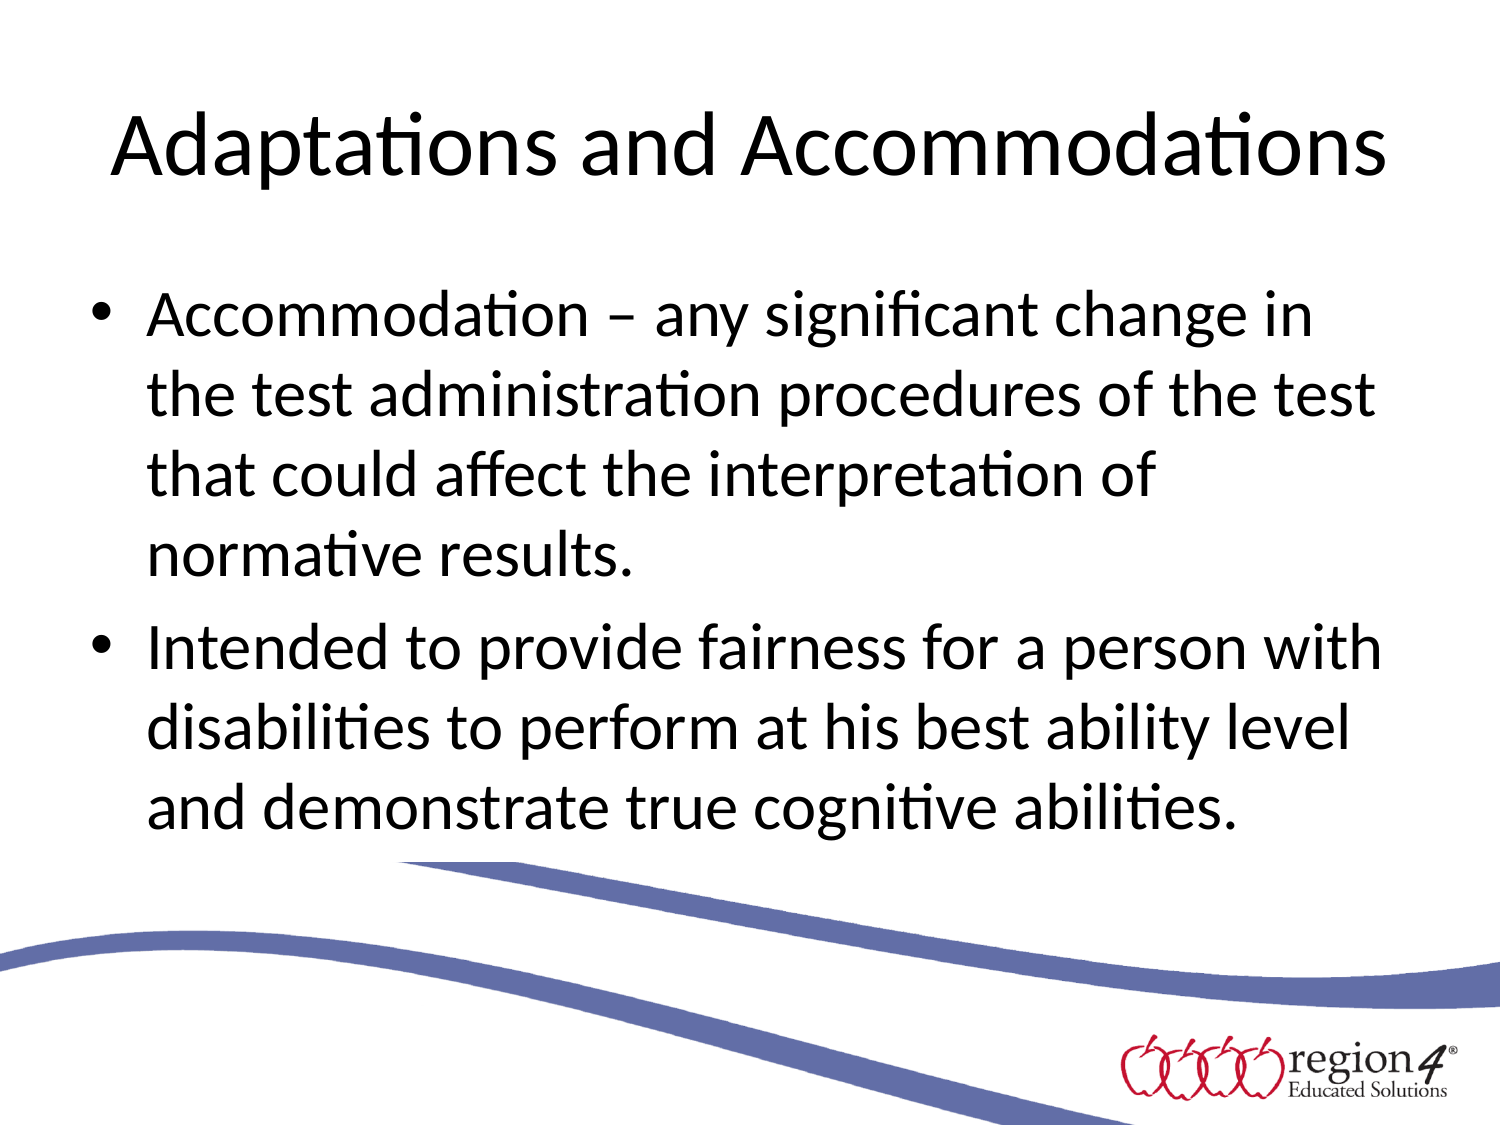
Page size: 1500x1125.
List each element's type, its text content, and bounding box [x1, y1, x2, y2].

picture [0, 862, 1500, 1125]
list Accommodation – any significant change in the test administration procedures of the test that could affect the interpretation of normative results. Intended to provide fairness for a person with disabilities to perform at his best ability level and demonstrate true cognitive abilities. [75, 262, 1425, 1005]
title Adaptations and Accommodations [75, 45, 1425, 233]
